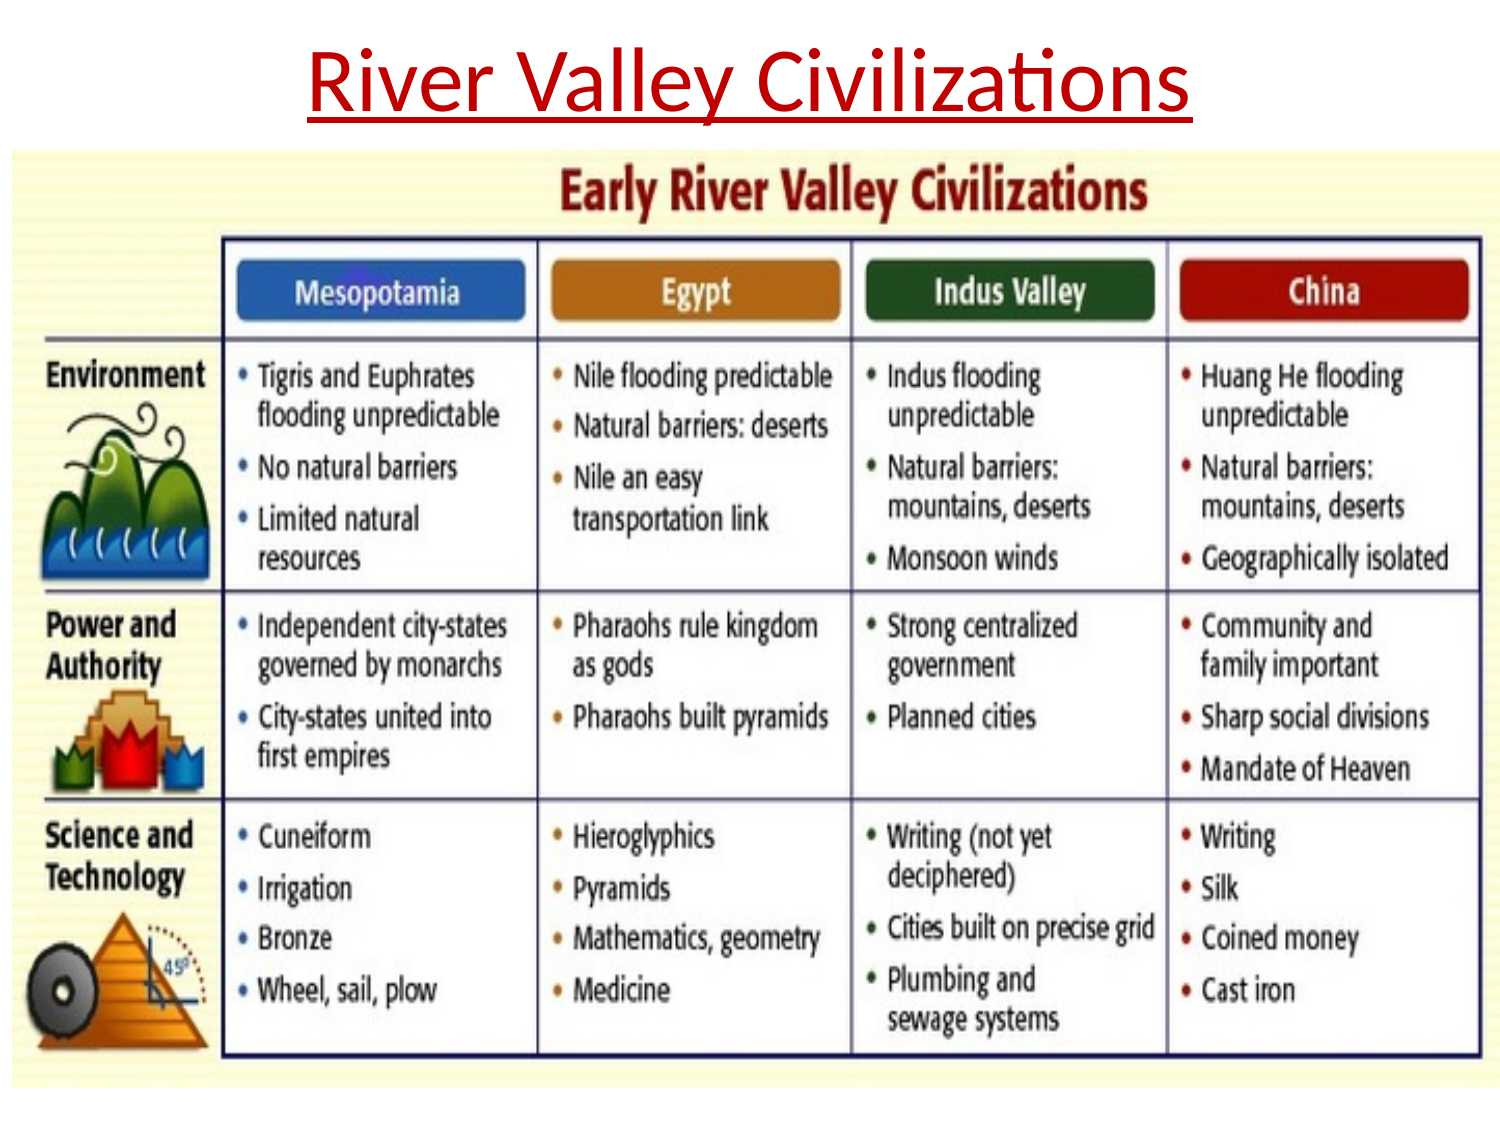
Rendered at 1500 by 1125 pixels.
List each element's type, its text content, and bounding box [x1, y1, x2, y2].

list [12, 149, 1500, 1088]
title River Valley Civilizations [75, 0, 1425, 148]
